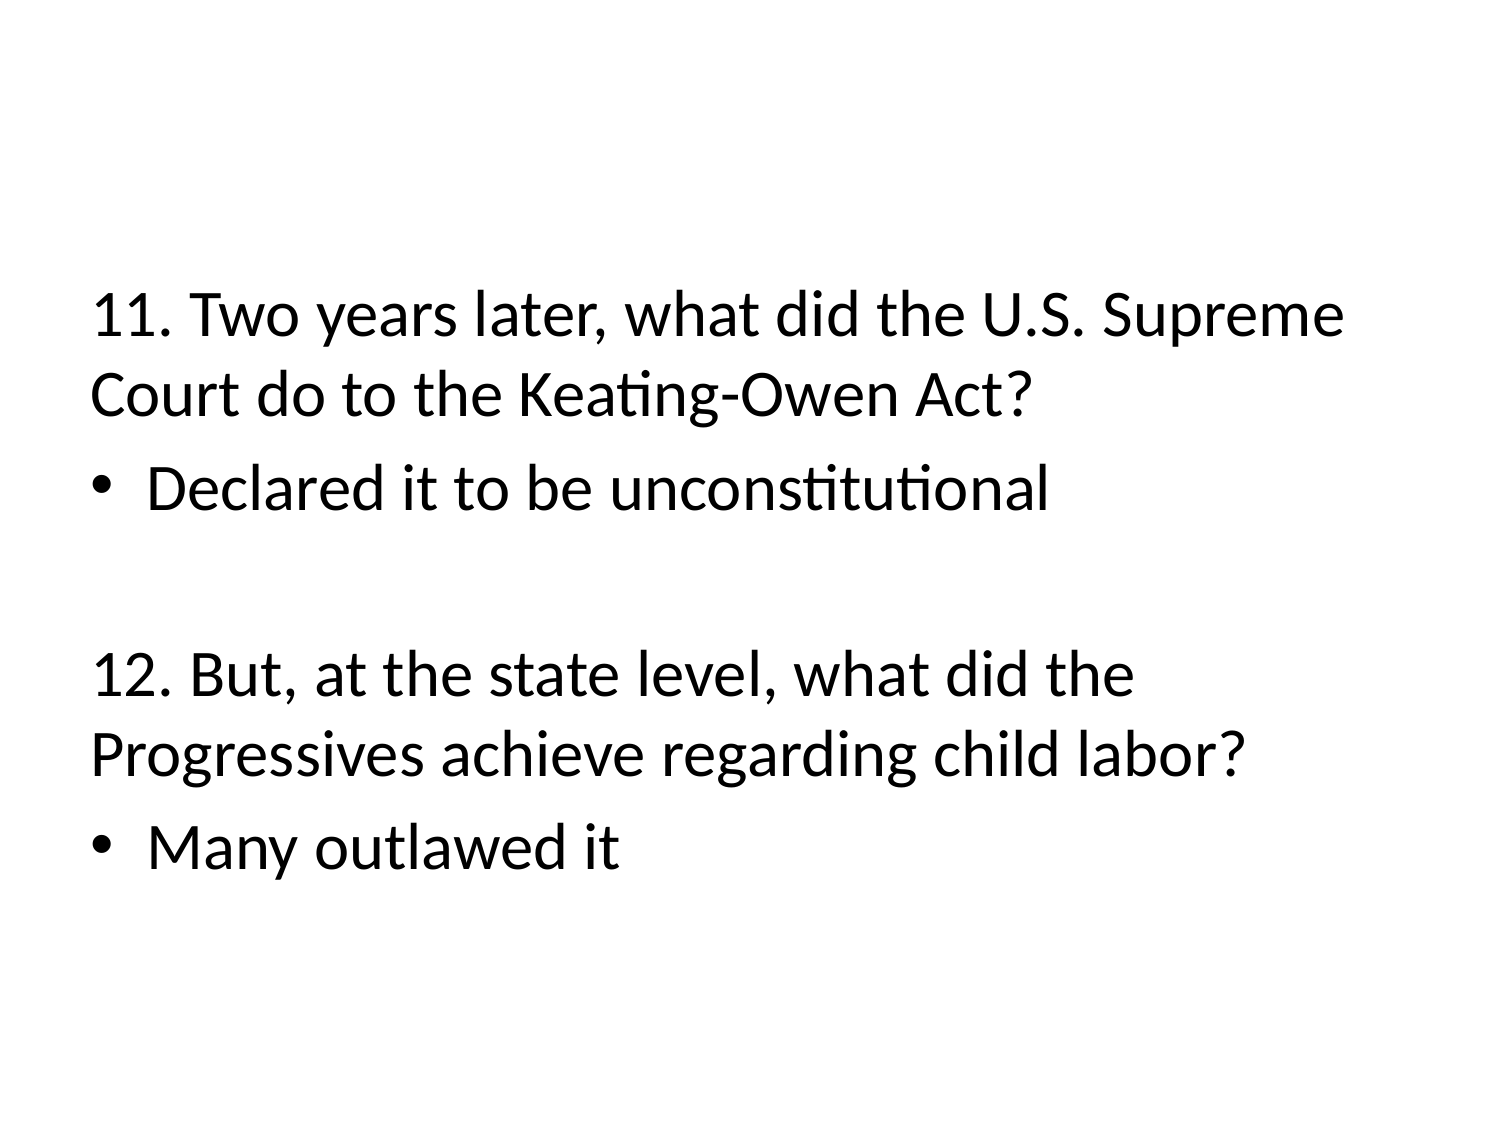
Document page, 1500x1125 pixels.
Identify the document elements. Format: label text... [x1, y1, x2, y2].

list 11. Two years later, what did the U.S. Supreme Court do to the Keating-Owen Act? Declared it to be unconstitutional 12. But, at the state level, what did the Progressives achieve regarding child labor? Many outlawed it [75, 262, 1425, 1005]
